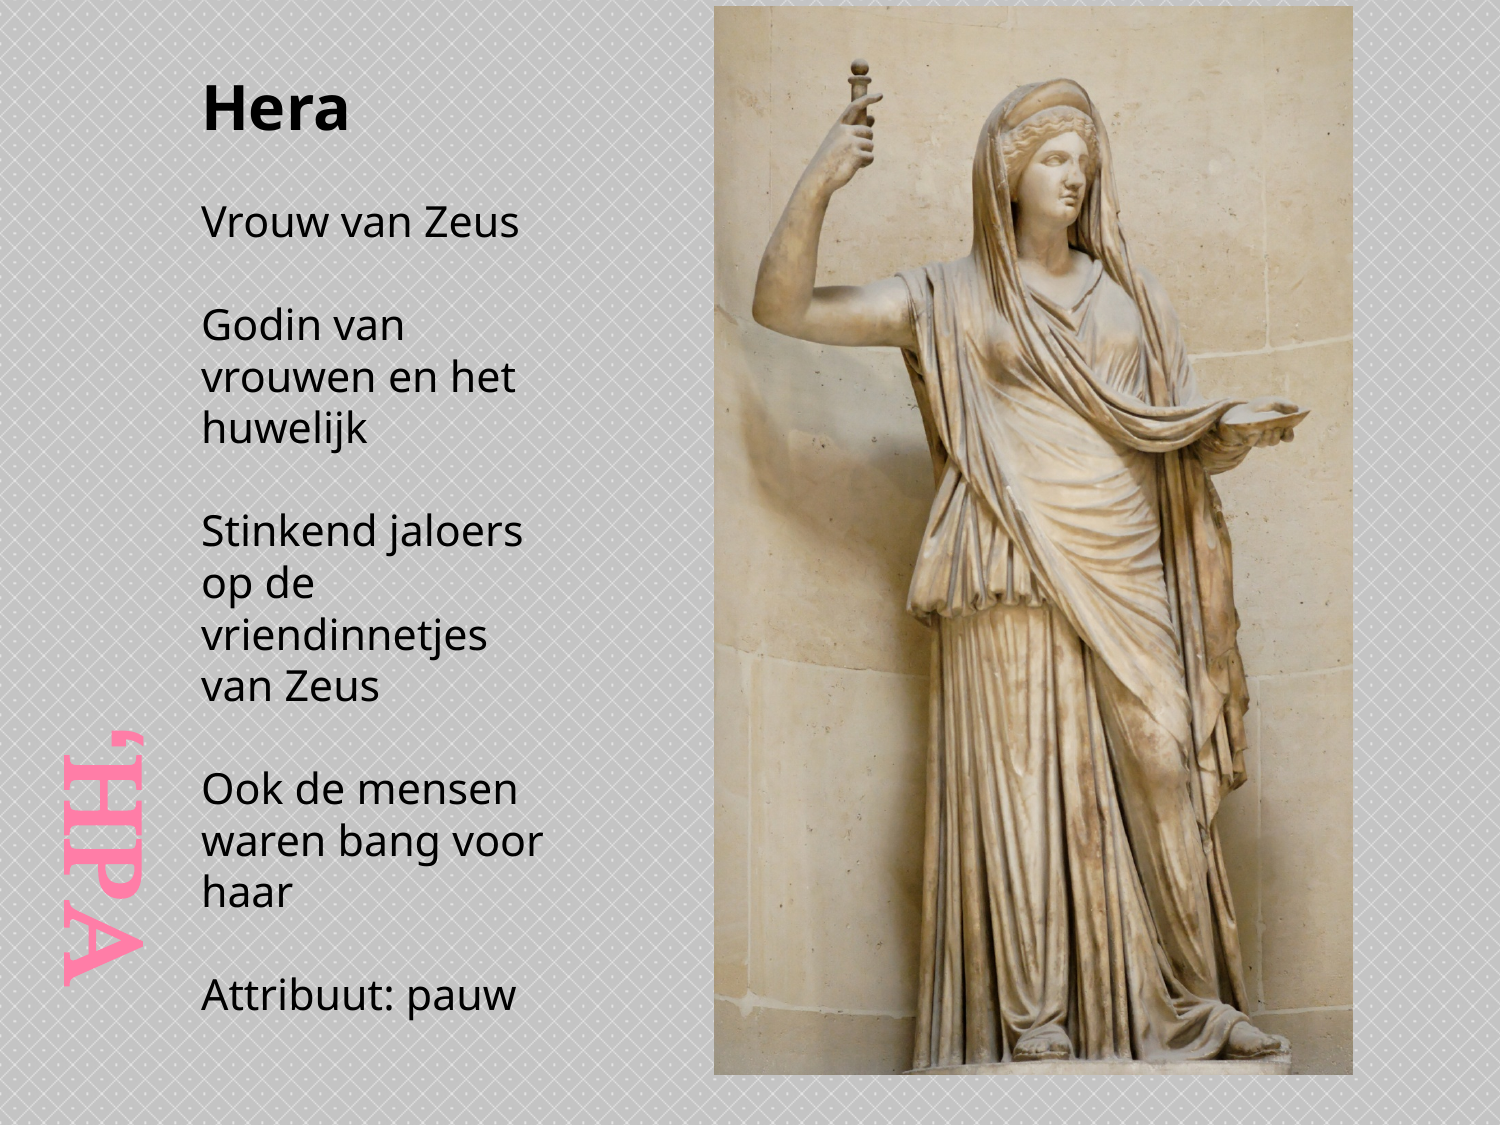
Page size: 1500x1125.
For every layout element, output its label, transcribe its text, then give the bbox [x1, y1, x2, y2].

list Hera Vrouw van Zeus Godin van vrouwen en het huwelijk Stinkend jaloers op de vriendinnetjes van Zeus Ook de mensen waren bang voor haar Attribuut: pauw [186, 60, 587, 1036]
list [714, 6, 1353, 1076]
title ‘hra [36, 60, 186, 1036]
